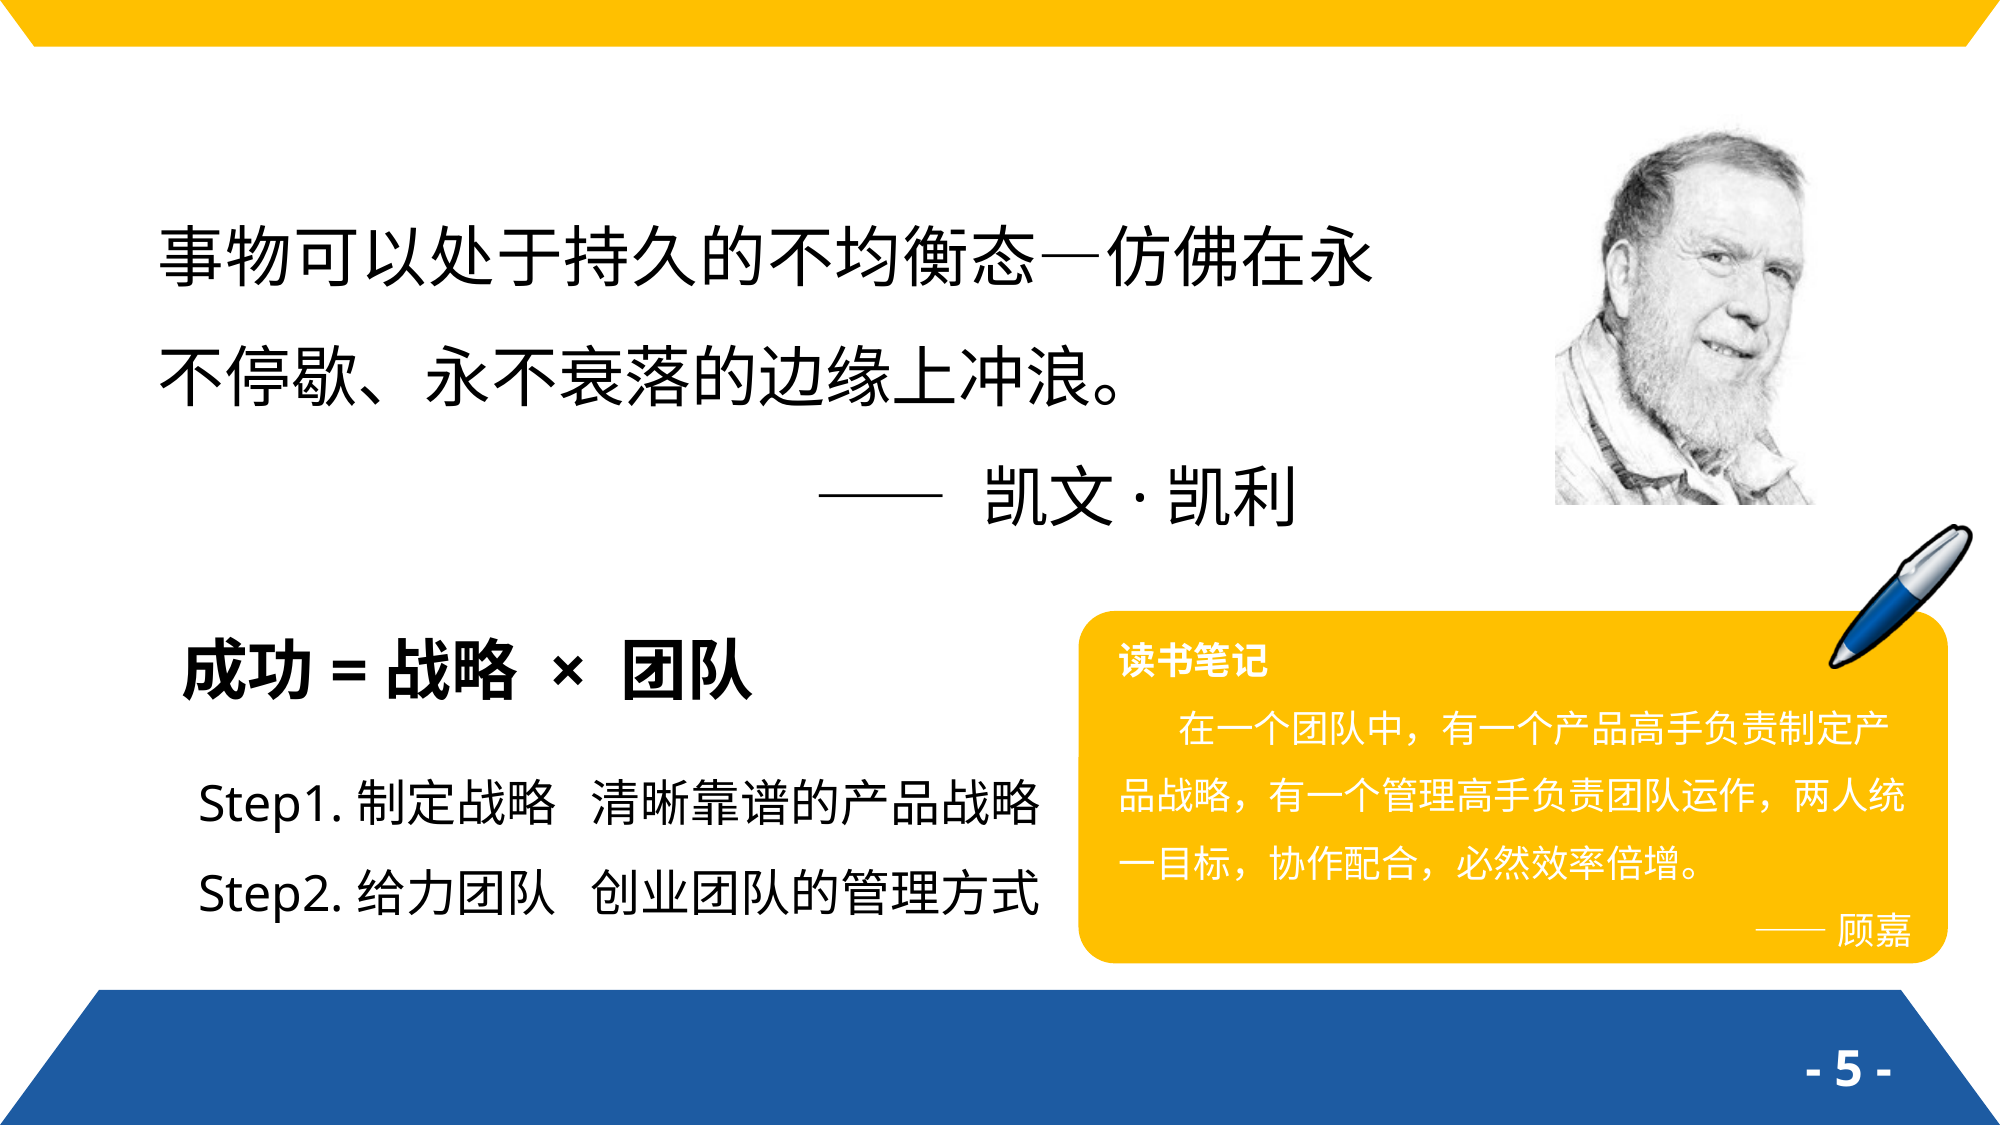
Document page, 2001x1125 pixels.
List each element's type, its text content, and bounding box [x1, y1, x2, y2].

text_box Step1.制定战略 清晰靠谱的产品战略 Step2.给力团队 创业团队的管理方式 [183, 733, 1056, 929]
picture [1828, 524, 1973, 669]
text_box 事物可以处于持久的不均衡态—仿佛在永不停歇、永不衰落的边缘上冲浪。 —— 凯文·凯利 [142, 167, 1391, 542]
picture [1554, 114, 1849, 505]
text_box - 5 - [1790, 1029, 1907, 1105]
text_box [1078, 610, 1948, 964]
text_box [0, 0, 2000, 48]
text_box [0, 988, 2000, 1125]
text_box 成功=战略 × 团队 [166, 620, 770, 715]
